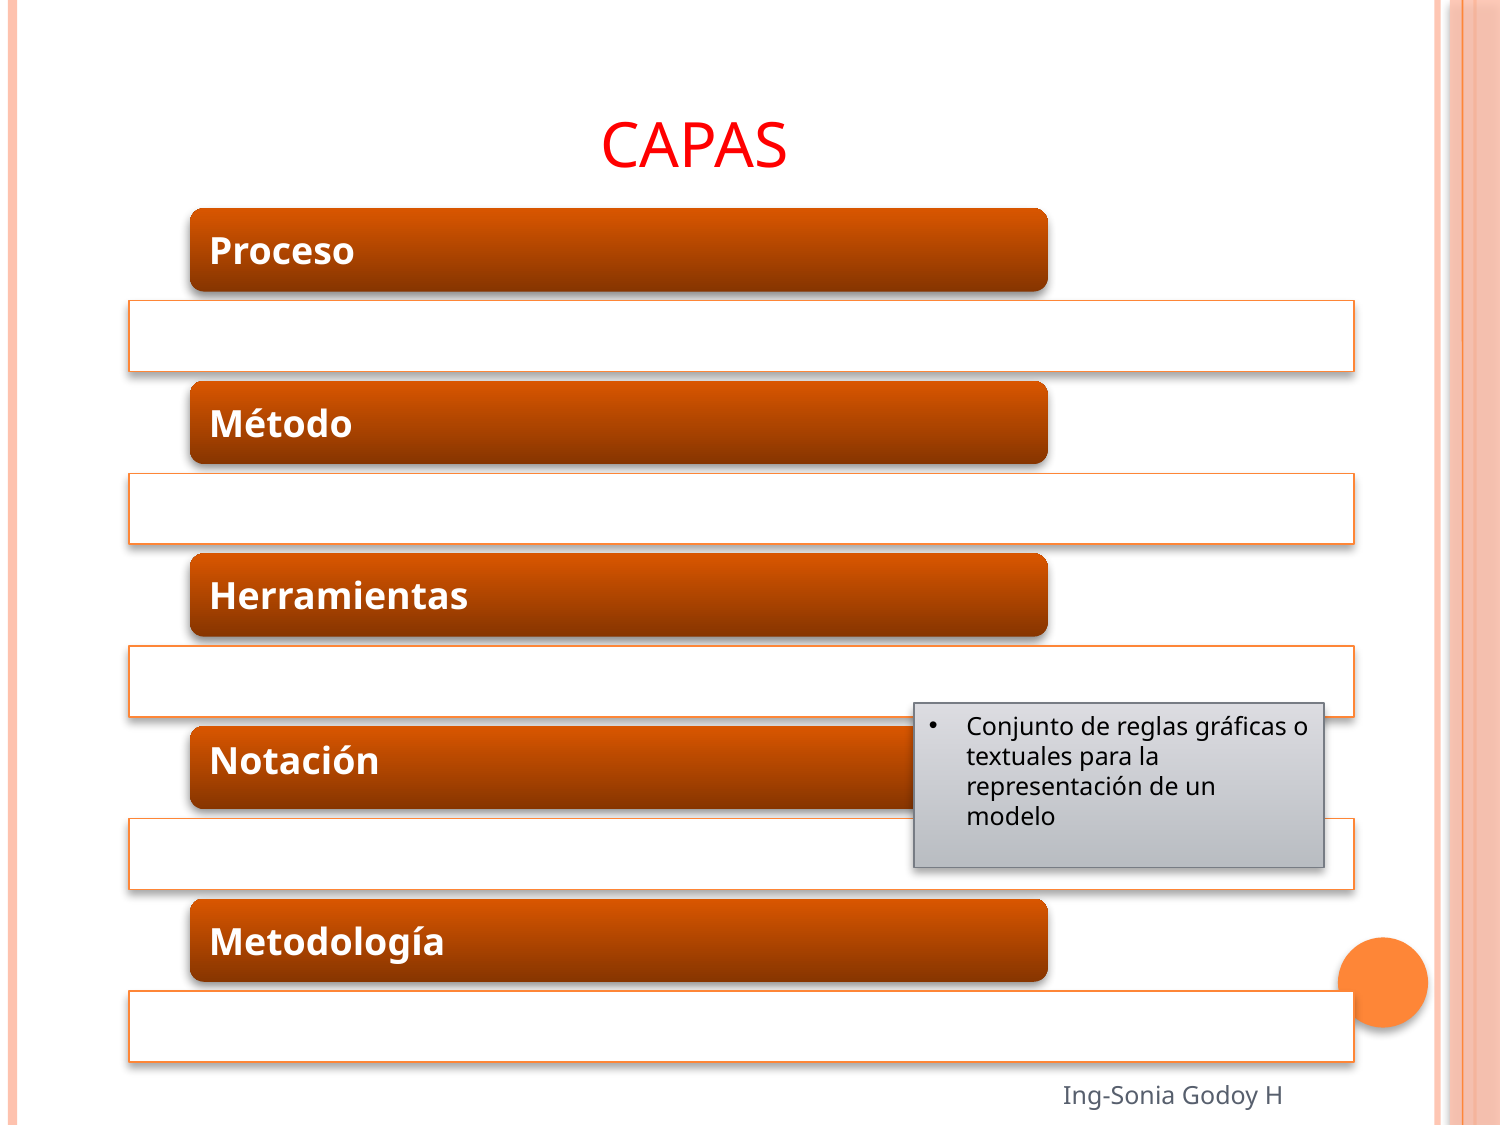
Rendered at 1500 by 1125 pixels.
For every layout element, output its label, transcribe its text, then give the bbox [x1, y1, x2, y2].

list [128, 198, 1355, 1063]
footer Ing-Sonia Godoy H [773, 1075, 1299, 1125]
title CAPAS [82, 35, 1307, 188]
